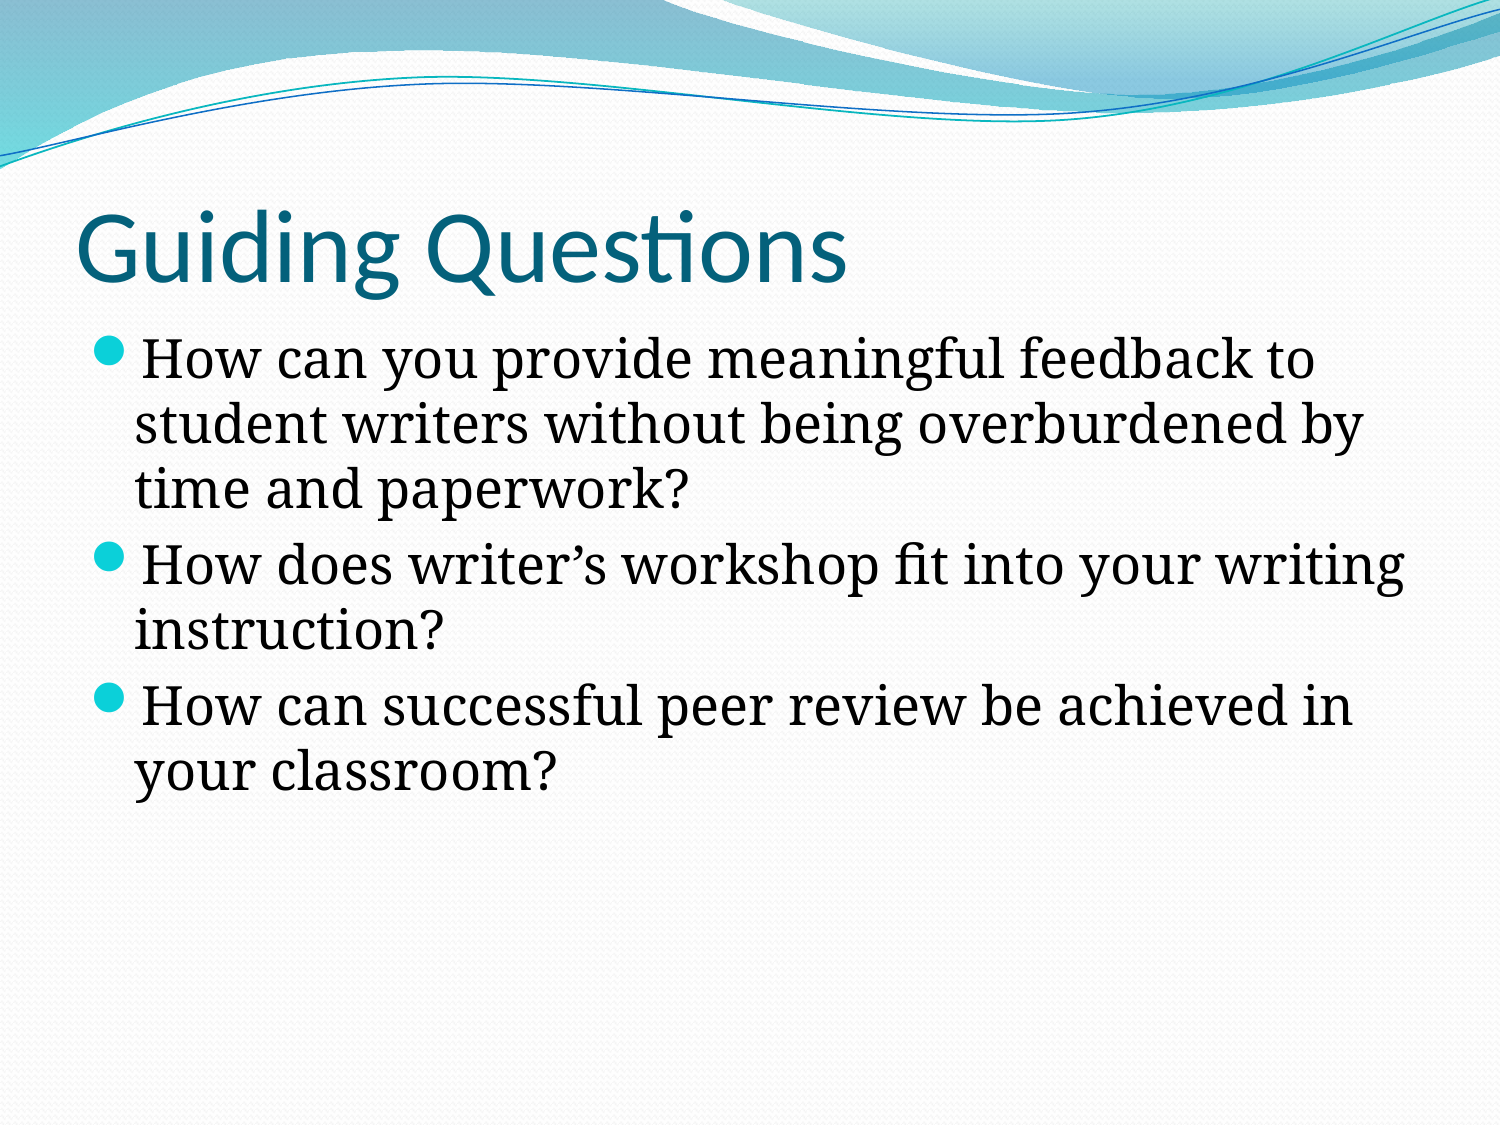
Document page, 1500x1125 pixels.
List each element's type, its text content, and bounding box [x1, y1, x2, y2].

list How can you provide meaningful feedback to student writers without being overburdened by time and paperwork? How does writer’s workshop fit into your writing instruction? How can successful peer review be achieved in your classroom? [75, 317, 1425, 1038]
title Guiding Questions [75, 115, 1425, 303]
